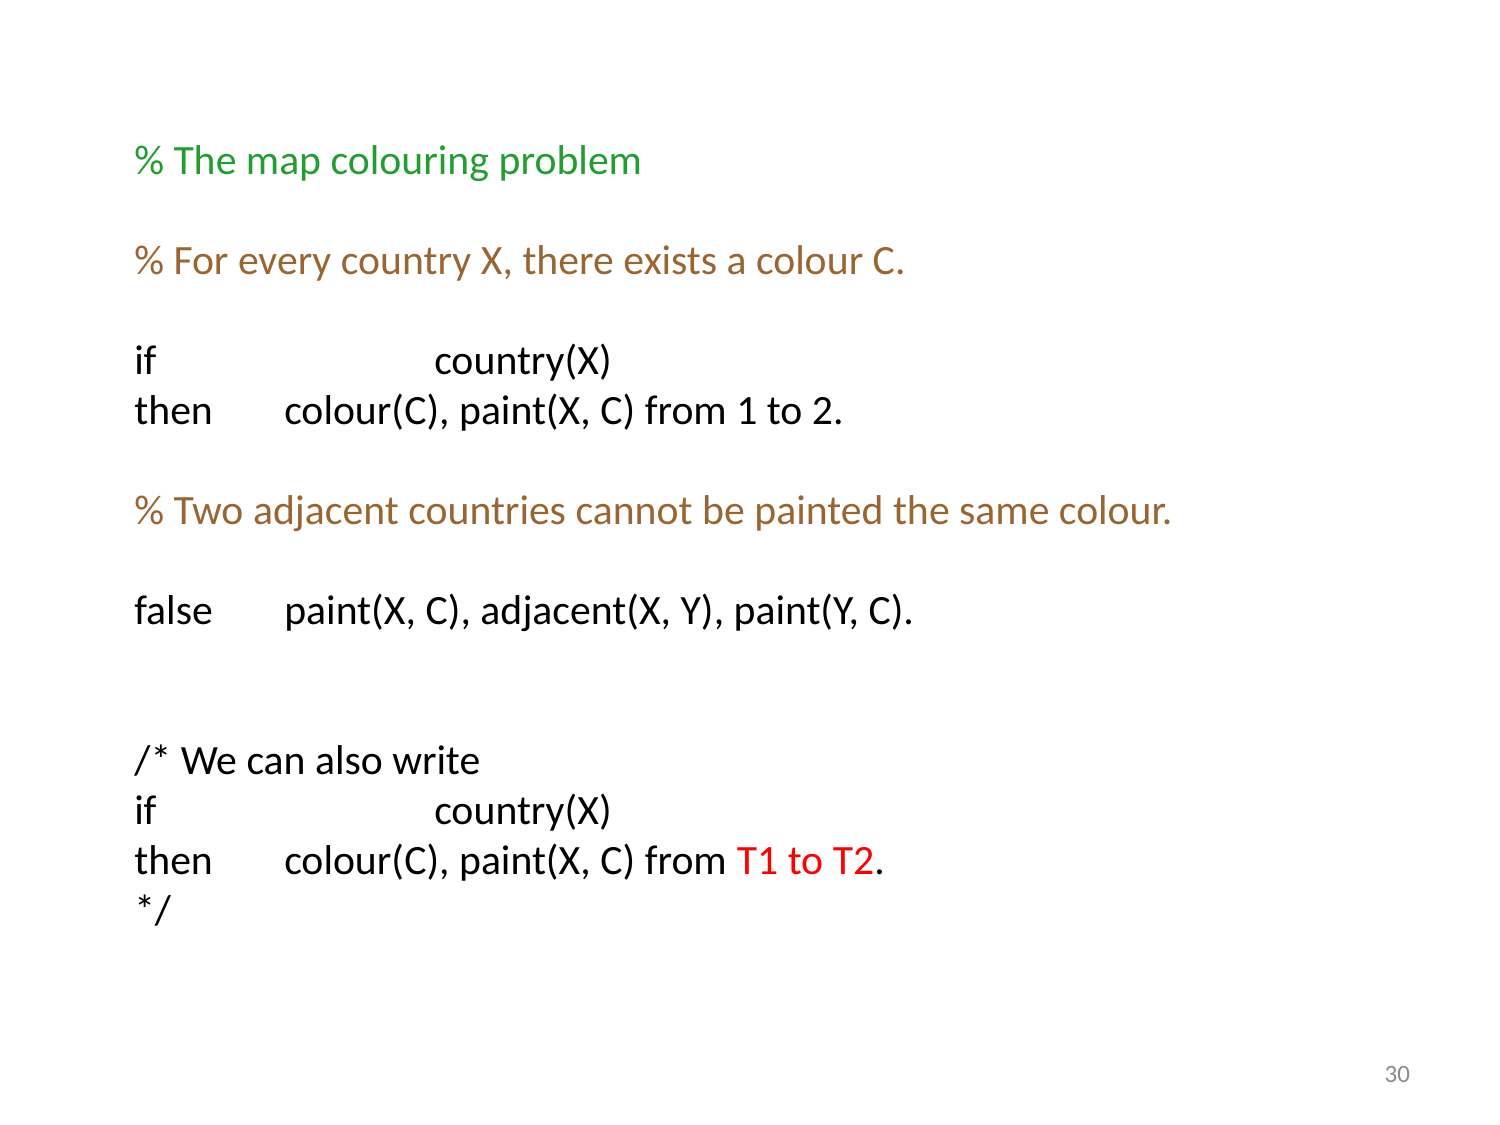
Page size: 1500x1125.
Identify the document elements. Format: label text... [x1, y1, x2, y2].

slide_number 30 [1074, 1042, 1425, 1103]
text_box % The map colouring problem % For every country X, there exists a colour C. if country(X) then colour(C), paint(X, C) from 1 to 2. % Two adjacent countries cannot be painted the same colour. false paint(X, C), adjacent(X, Y), paint(Y, C). /* We can also write if country(X) then colour(C), paint(X, C) from T1 to T2. */ [119, 125, 1275, 1036]
